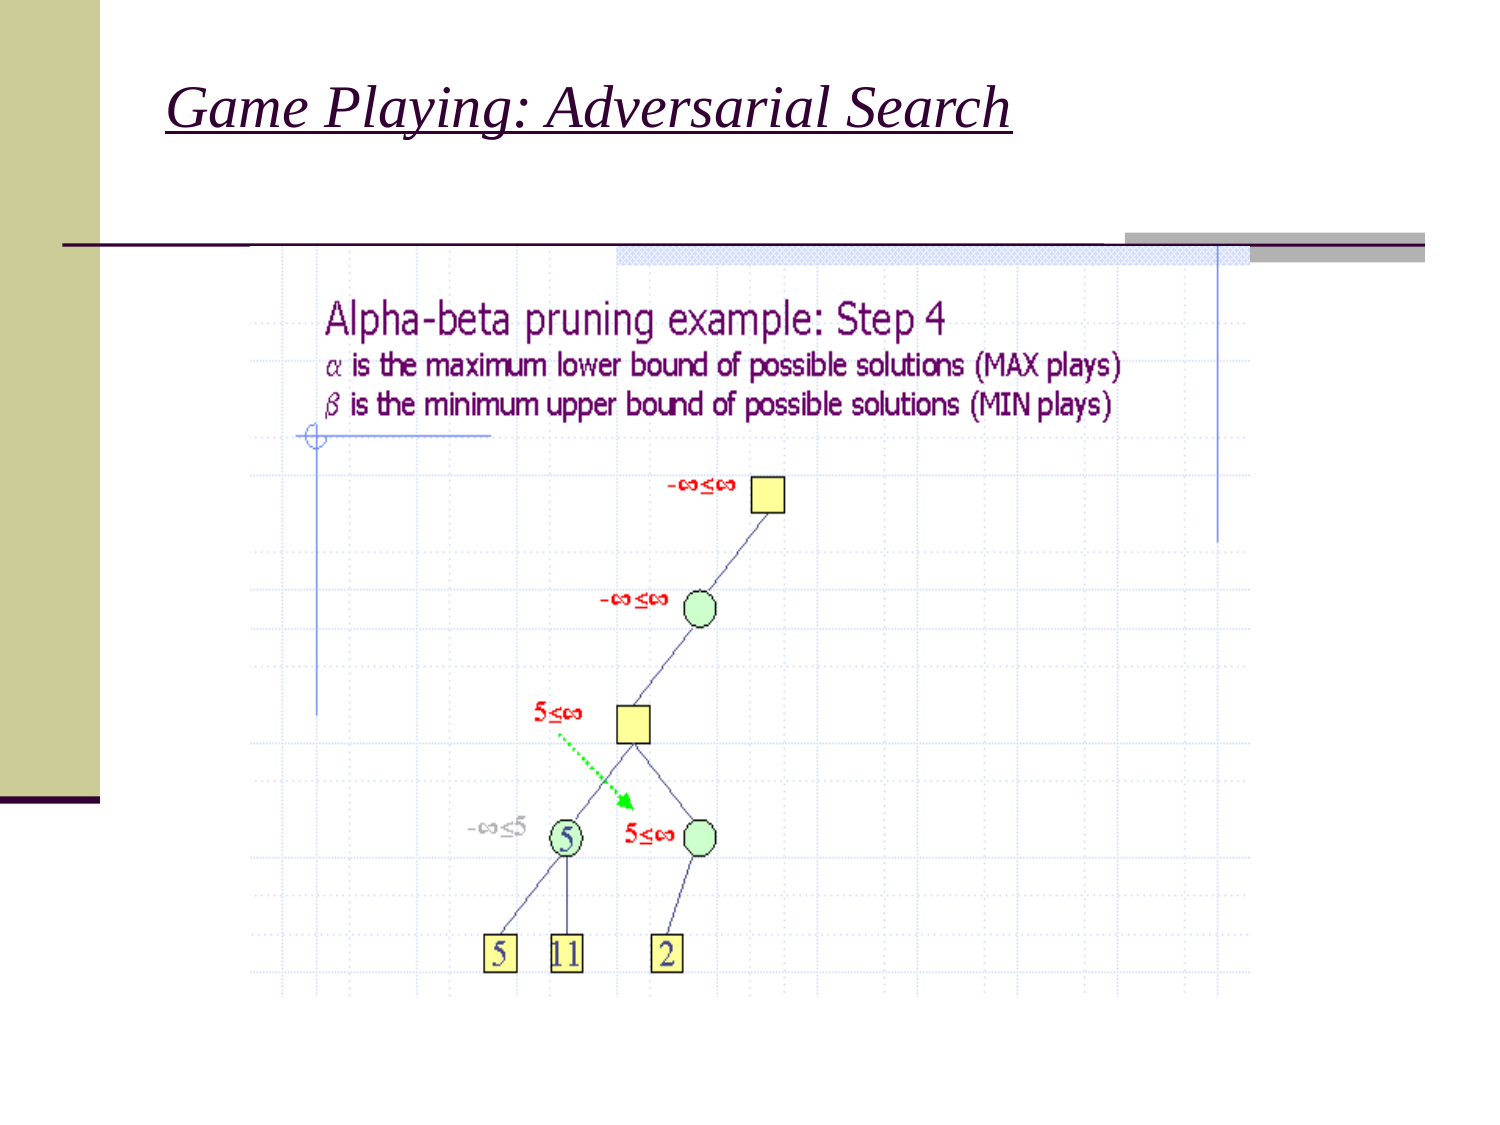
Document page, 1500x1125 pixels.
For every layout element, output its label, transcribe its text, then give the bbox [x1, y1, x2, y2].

title Game Playing: Adversarial Search [149, 45, 1426, 162]
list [249, 245, 1251, 997]
